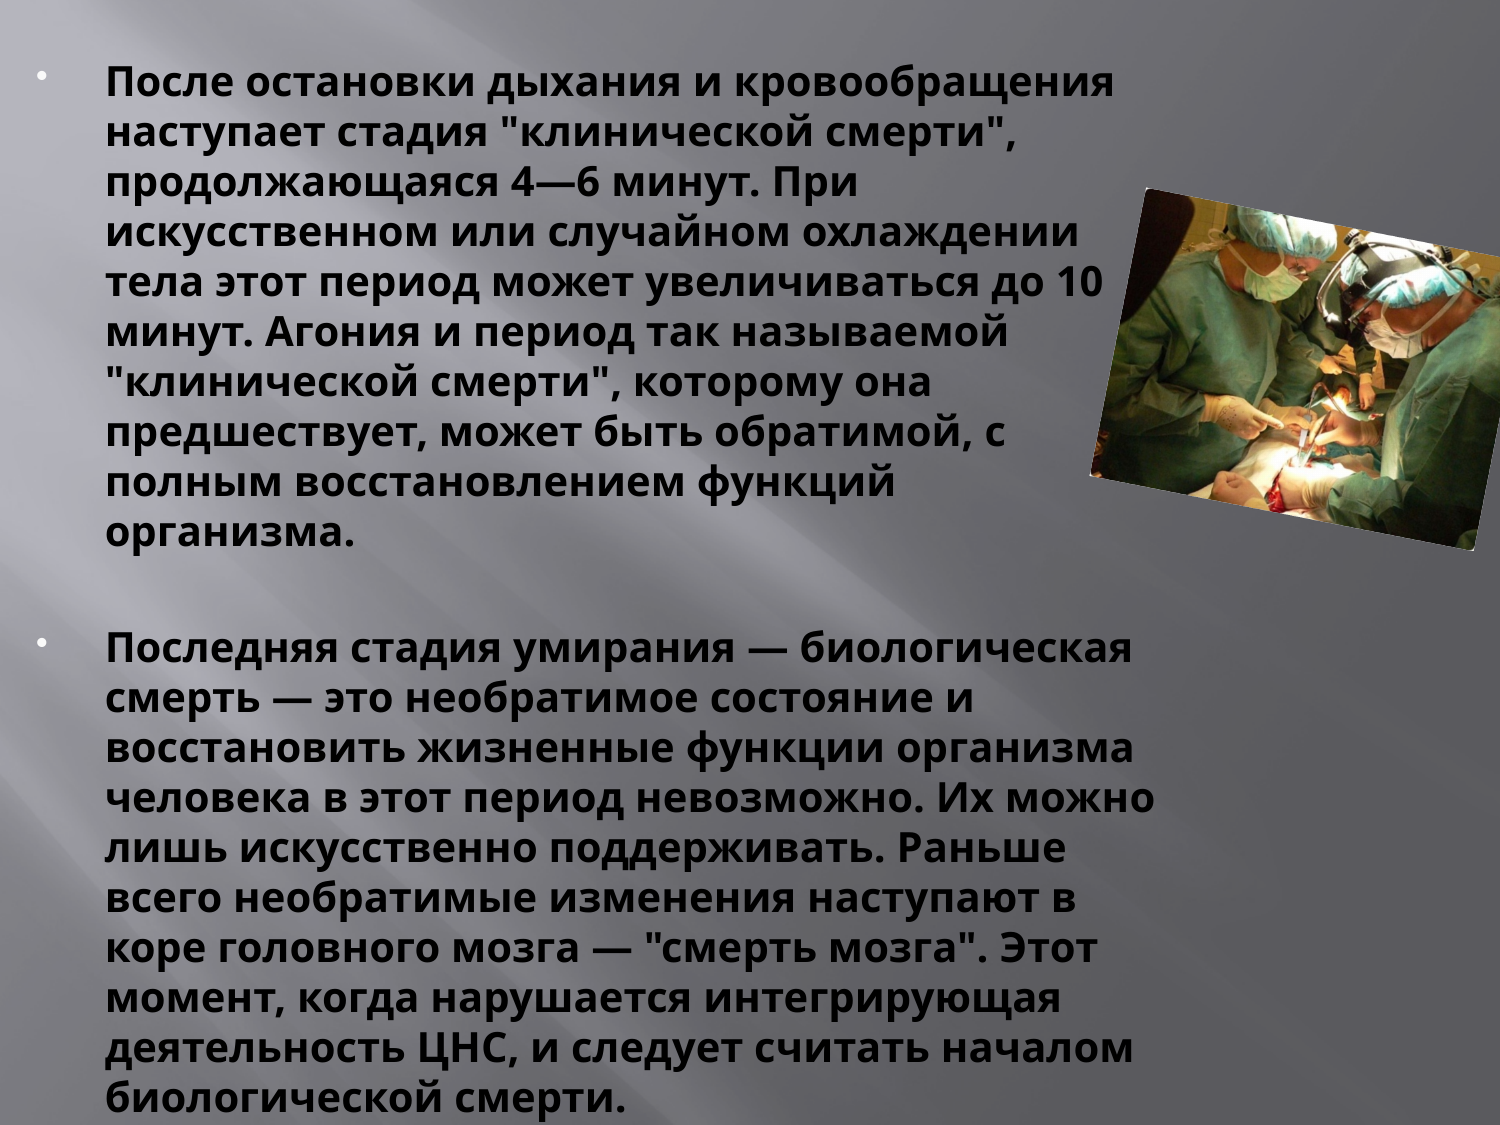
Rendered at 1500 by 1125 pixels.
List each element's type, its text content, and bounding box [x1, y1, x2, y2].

list После остановки дыхания и кровообращения наступает стадия "клинической смерти", продолжающаяся 4—6 минут. При искусственном или случайном охлаждении тела этот период может увеличиваться до 10 минут. Агония и период так называемой "клинической смерти", которому она предшествует, может быть обратимой, с полным восстановлением функций организма. Последняя стадия умирания — биологическая смерть — это необратимое состояние и восстановить жизненные функции организма человека в этот период невозможно. Их можно лишь искусственно поддерживать. Раньше всего необратимые изменения наступают в коре головного мозга — "смерть мозга". Этот момент, когда нарушается интегрирующая деятельность ЦНС, и следует считать началом биологической смерти. [0, 46, 1172, 1125]
picture [1090, 188, 1500, 551]
